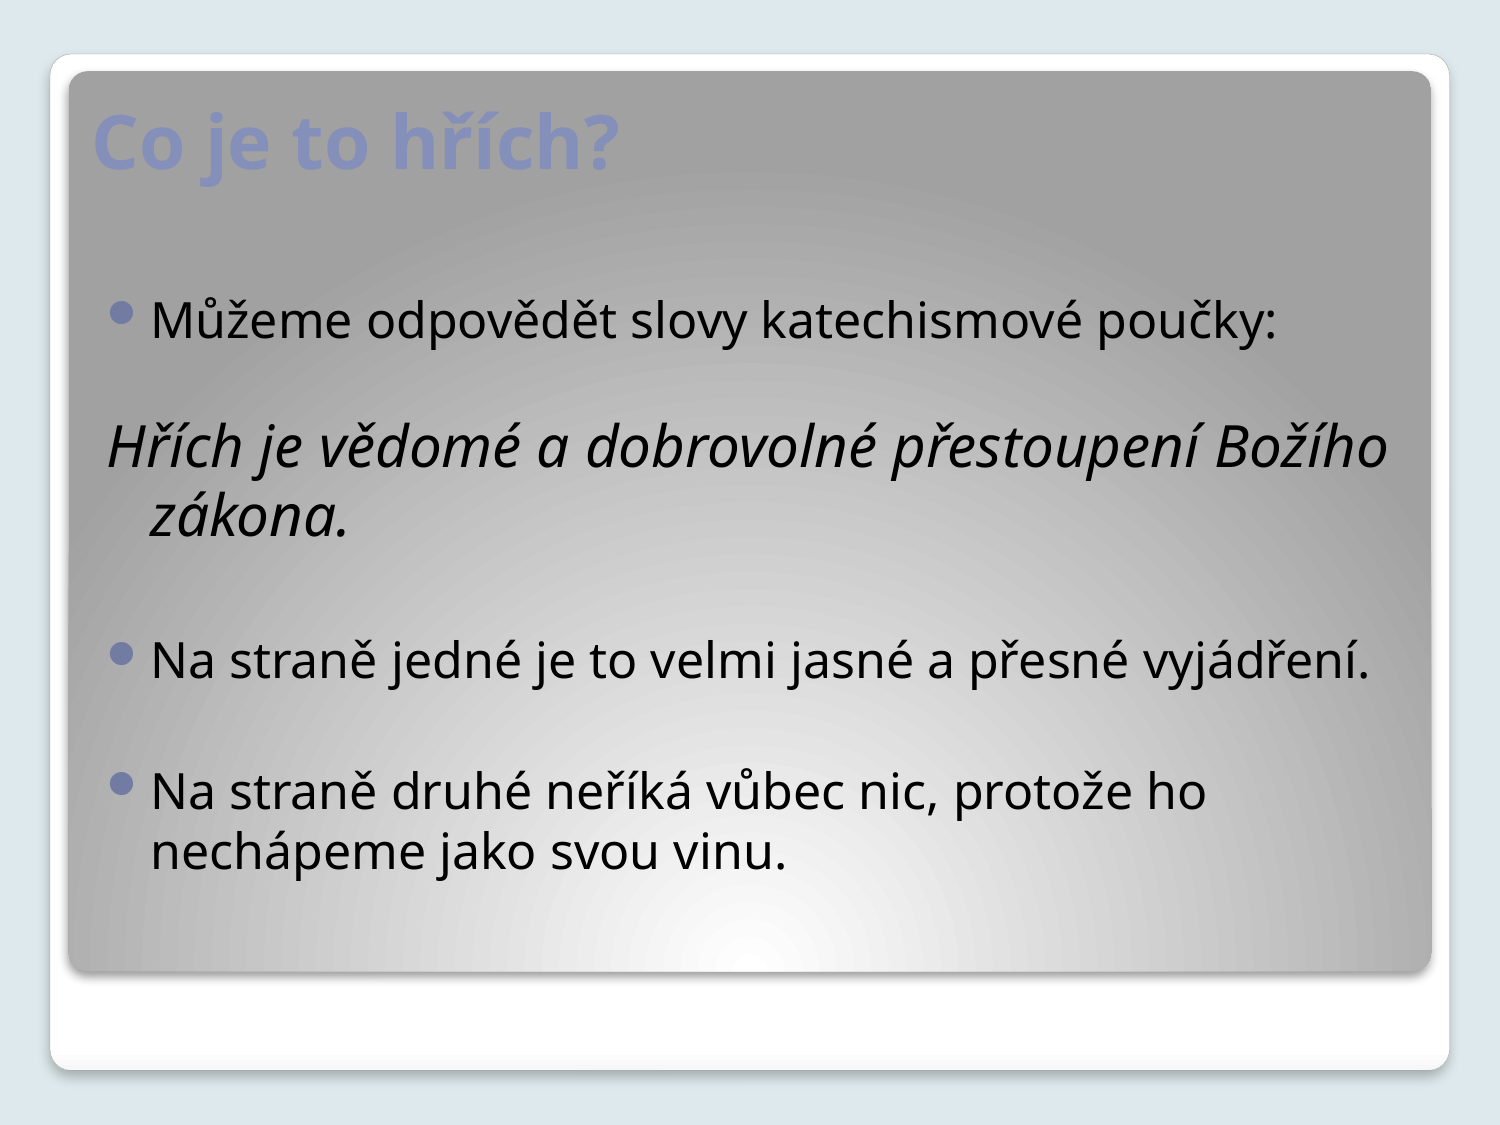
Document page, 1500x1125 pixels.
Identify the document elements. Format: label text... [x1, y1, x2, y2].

list Můžeme odpovědět slovy katechismové poučky: Hřích je vědomé a dobrovolné přestoupení Božího zákona. Na straně jedné je to velmi jasné a přesné vyjádření. Na straně druhé neříká vůbec nic, protože ho nechápeme jako svou vinu. [76, 208, 1420, 1025]
title Co je to hřích? [76, 66, 1420, 192]
